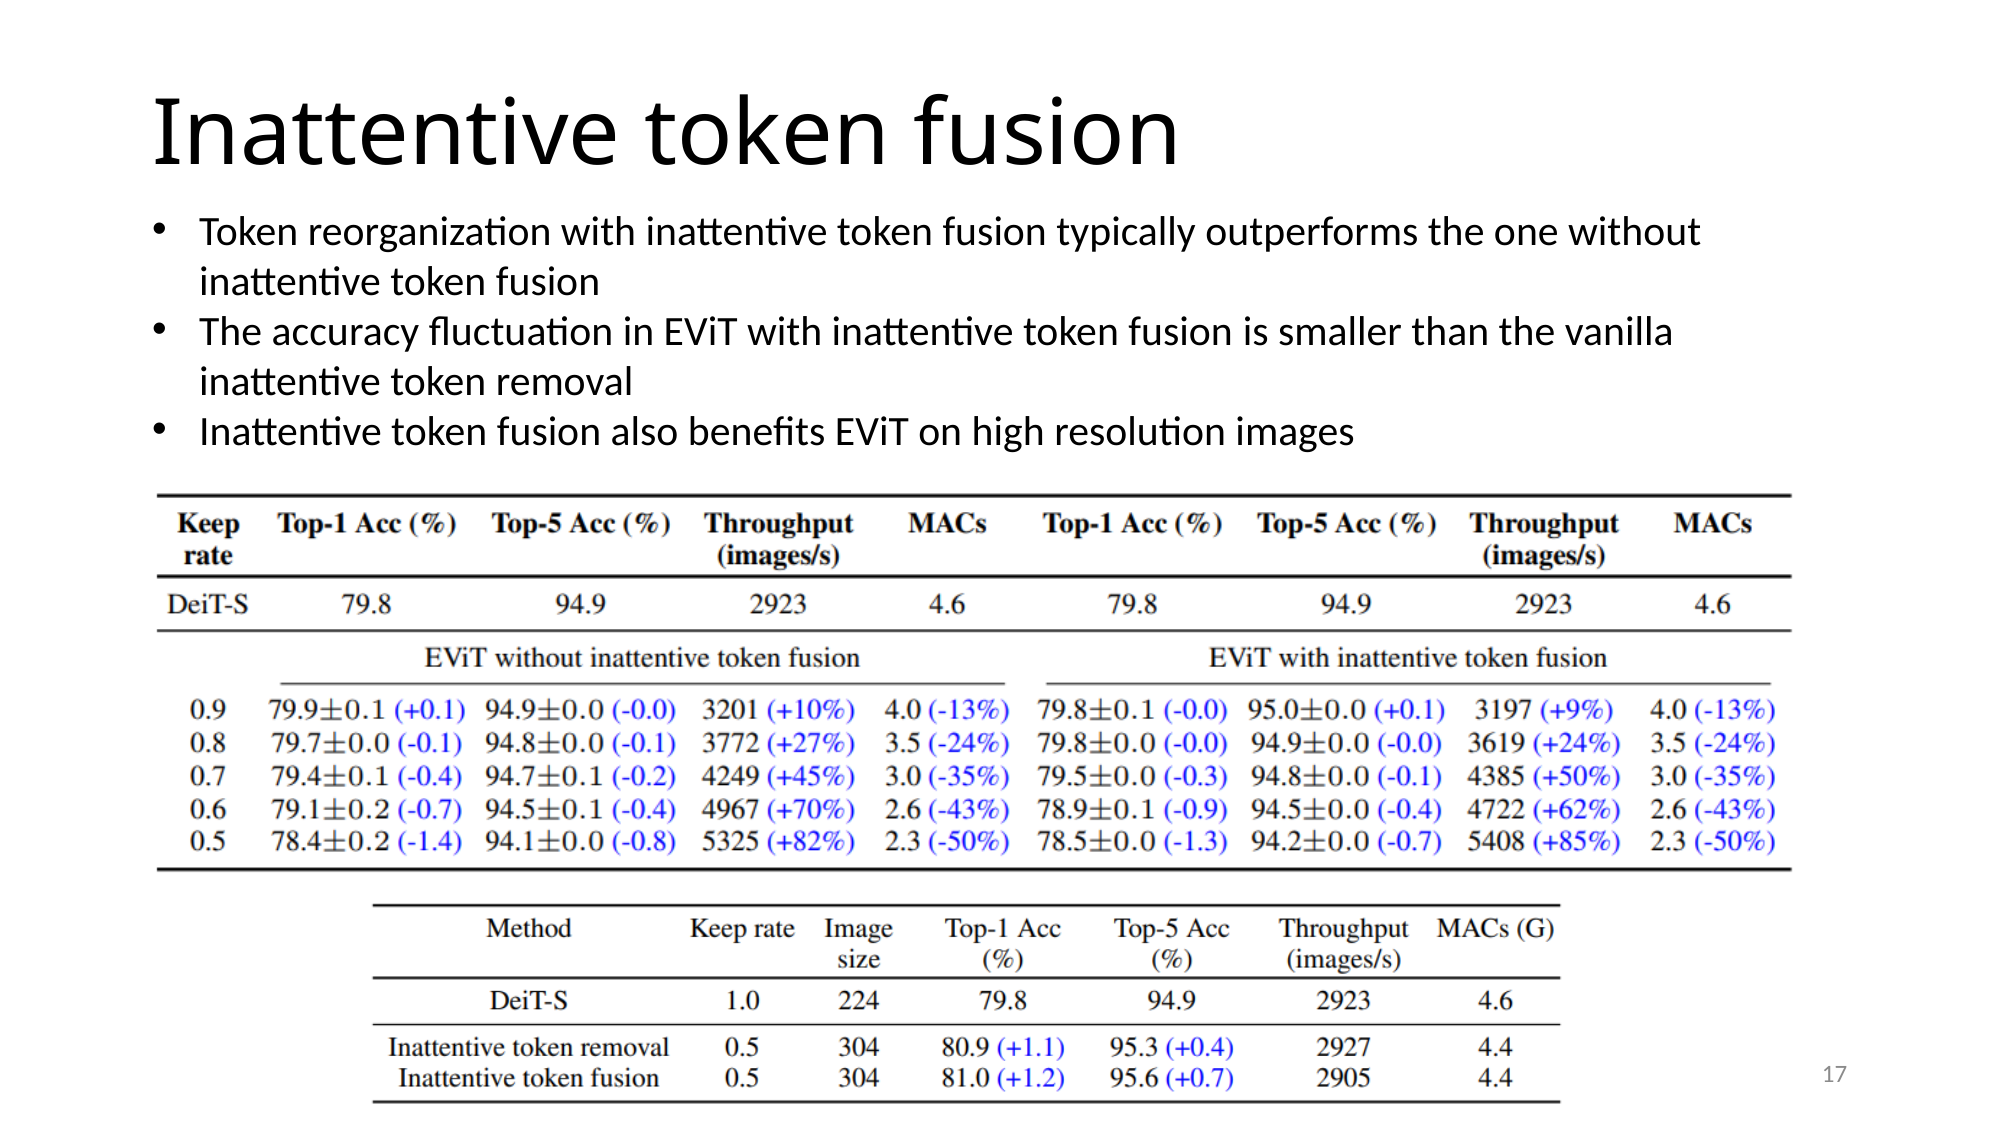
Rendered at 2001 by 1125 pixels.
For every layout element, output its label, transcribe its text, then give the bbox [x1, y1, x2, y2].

text_box Token reorganization with inattentive token fusion typically outperforms the one without inattentive token fusion The accuracy fluctuation in EViT with inattentive token fusion is smaller than the vanilla inattentive token removal Inattentive token fusion also benefits EViT on high resolution images [137, 196, 1811, 461]
title Inattentive token fusion [137, 26, 1863, 244]
slide_number 17 [1592, 1042, 1863, 1103]
picture [137, 475, 1811, 1121]
